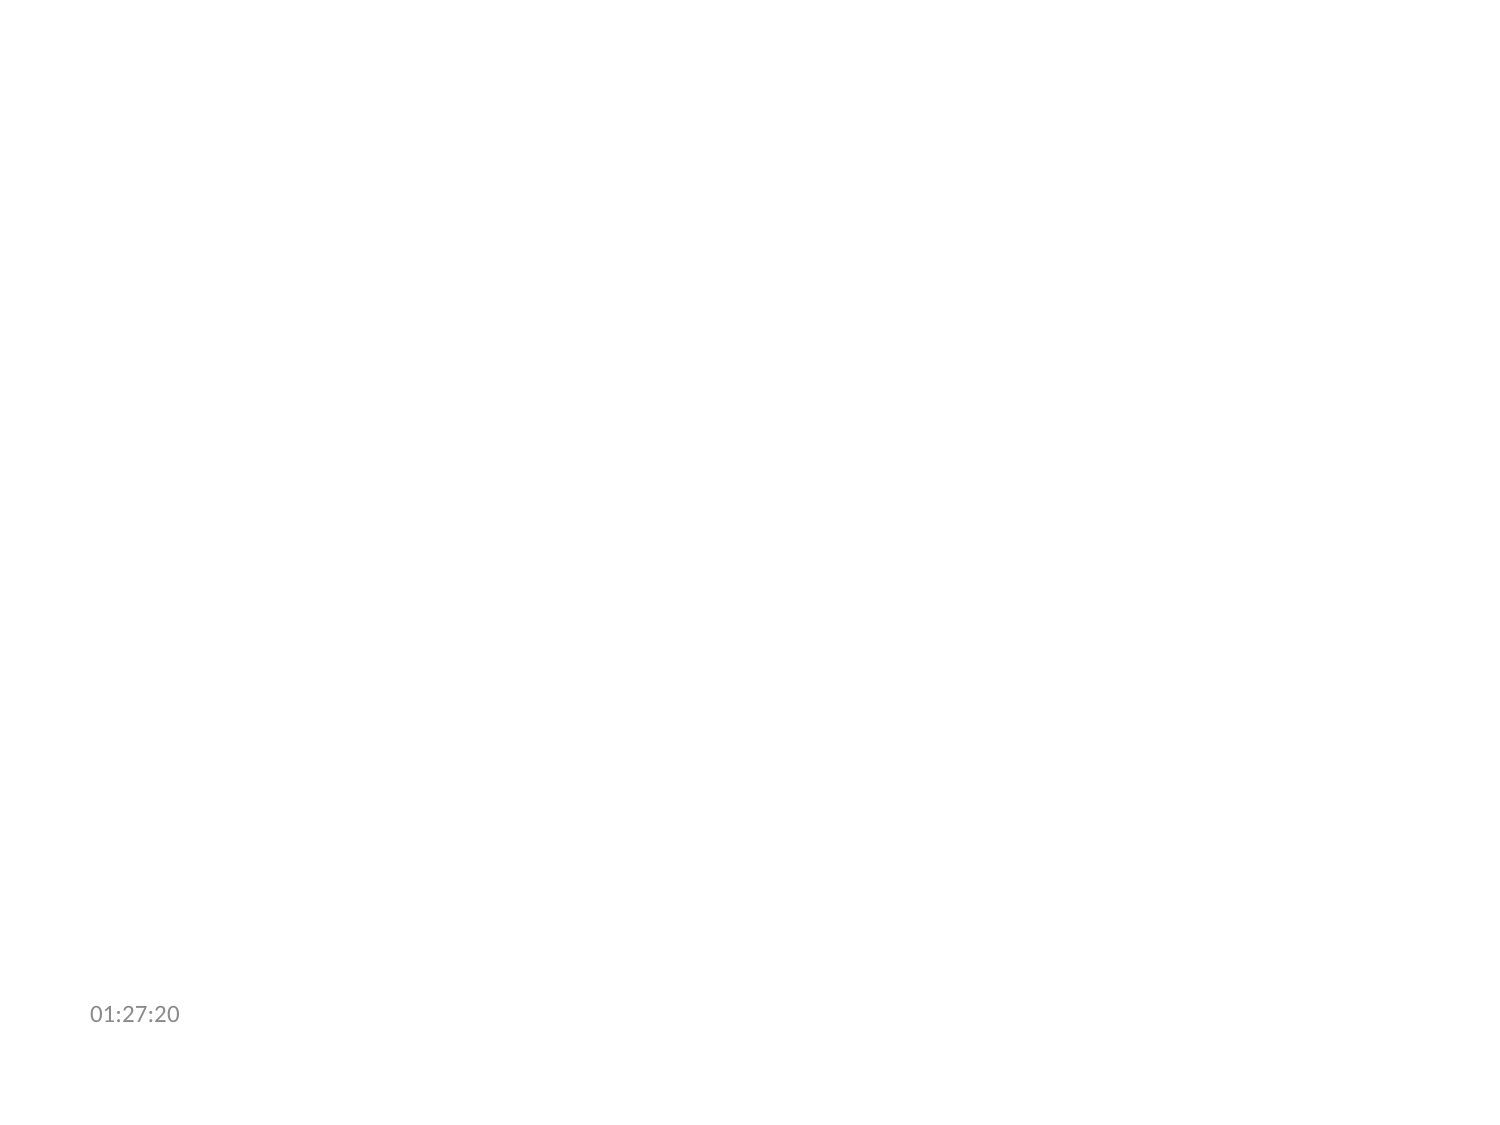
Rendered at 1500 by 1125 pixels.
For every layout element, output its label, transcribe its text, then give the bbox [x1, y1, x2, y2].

text_box 15:35:09 [75, 982, 425, 1043]
